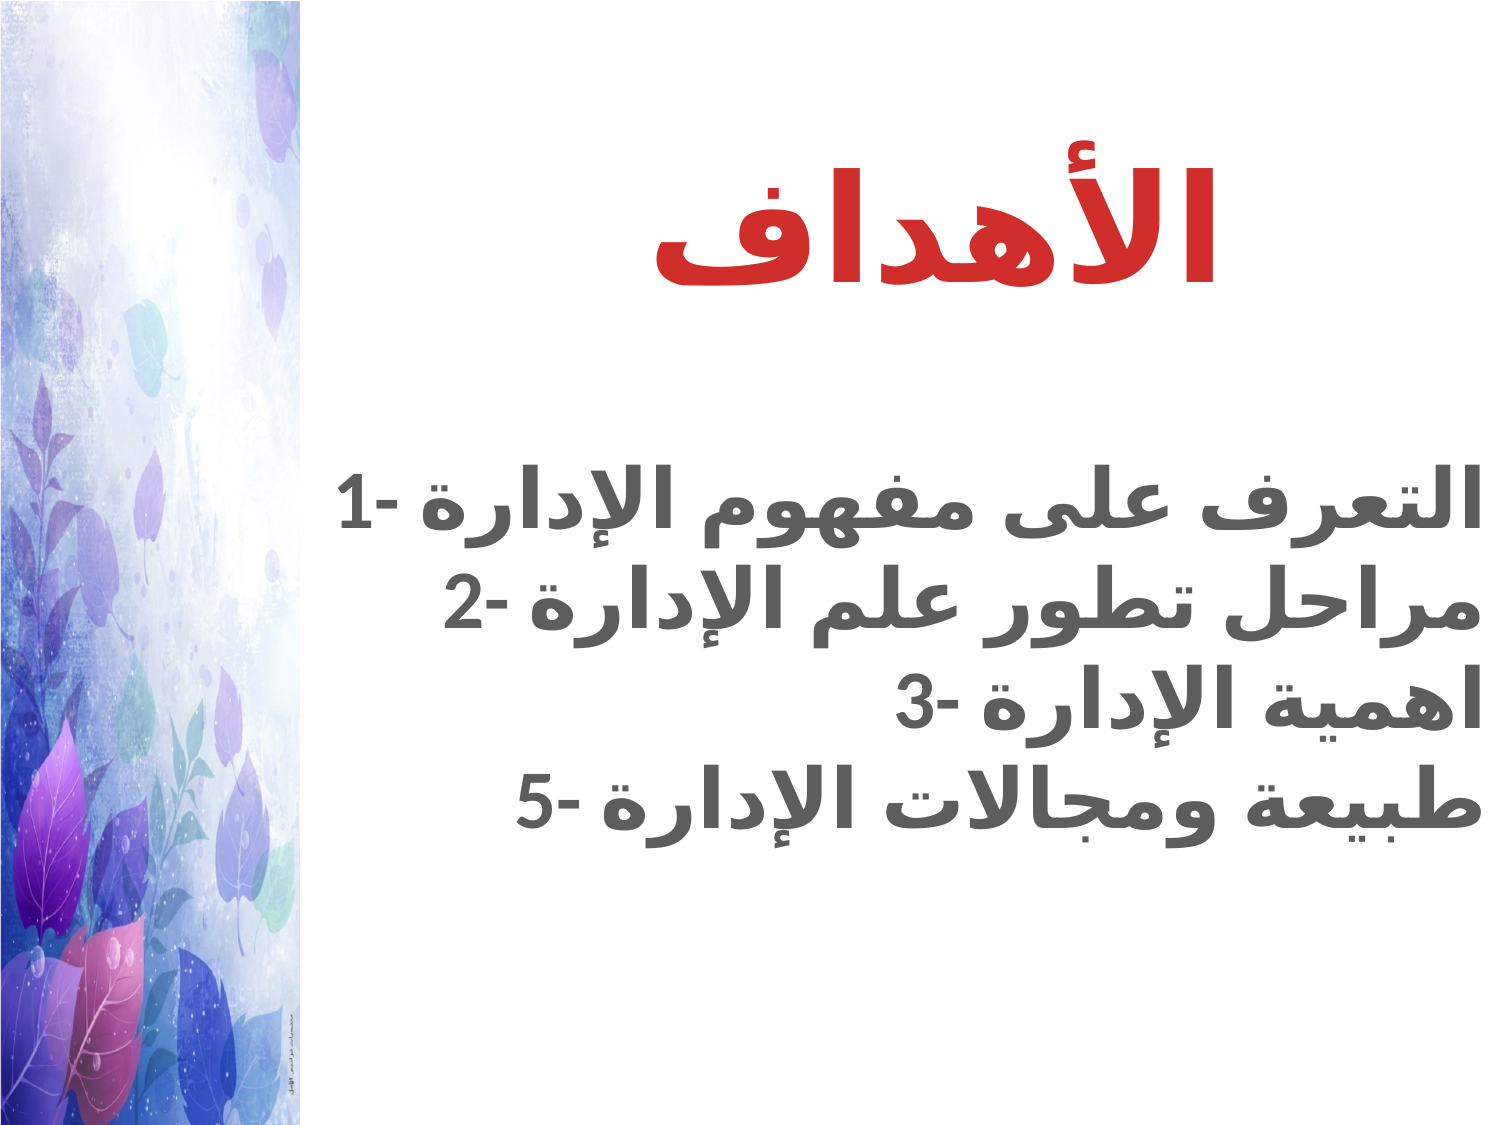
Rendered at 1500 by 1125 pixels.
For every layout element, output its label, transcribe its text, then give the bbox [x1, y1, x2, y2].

picture [0, 2, 713, 1124]
text_box الأهداف [562, 124, 1350, 320]
text_box 1- التعرف على مفهوم الإدارة . 2- مراحل تطور علم الإدارة . 3- اهمية الإدارة . 5- طبيعة ومجالات الإدارة . [317, 437, 1500, 853]
